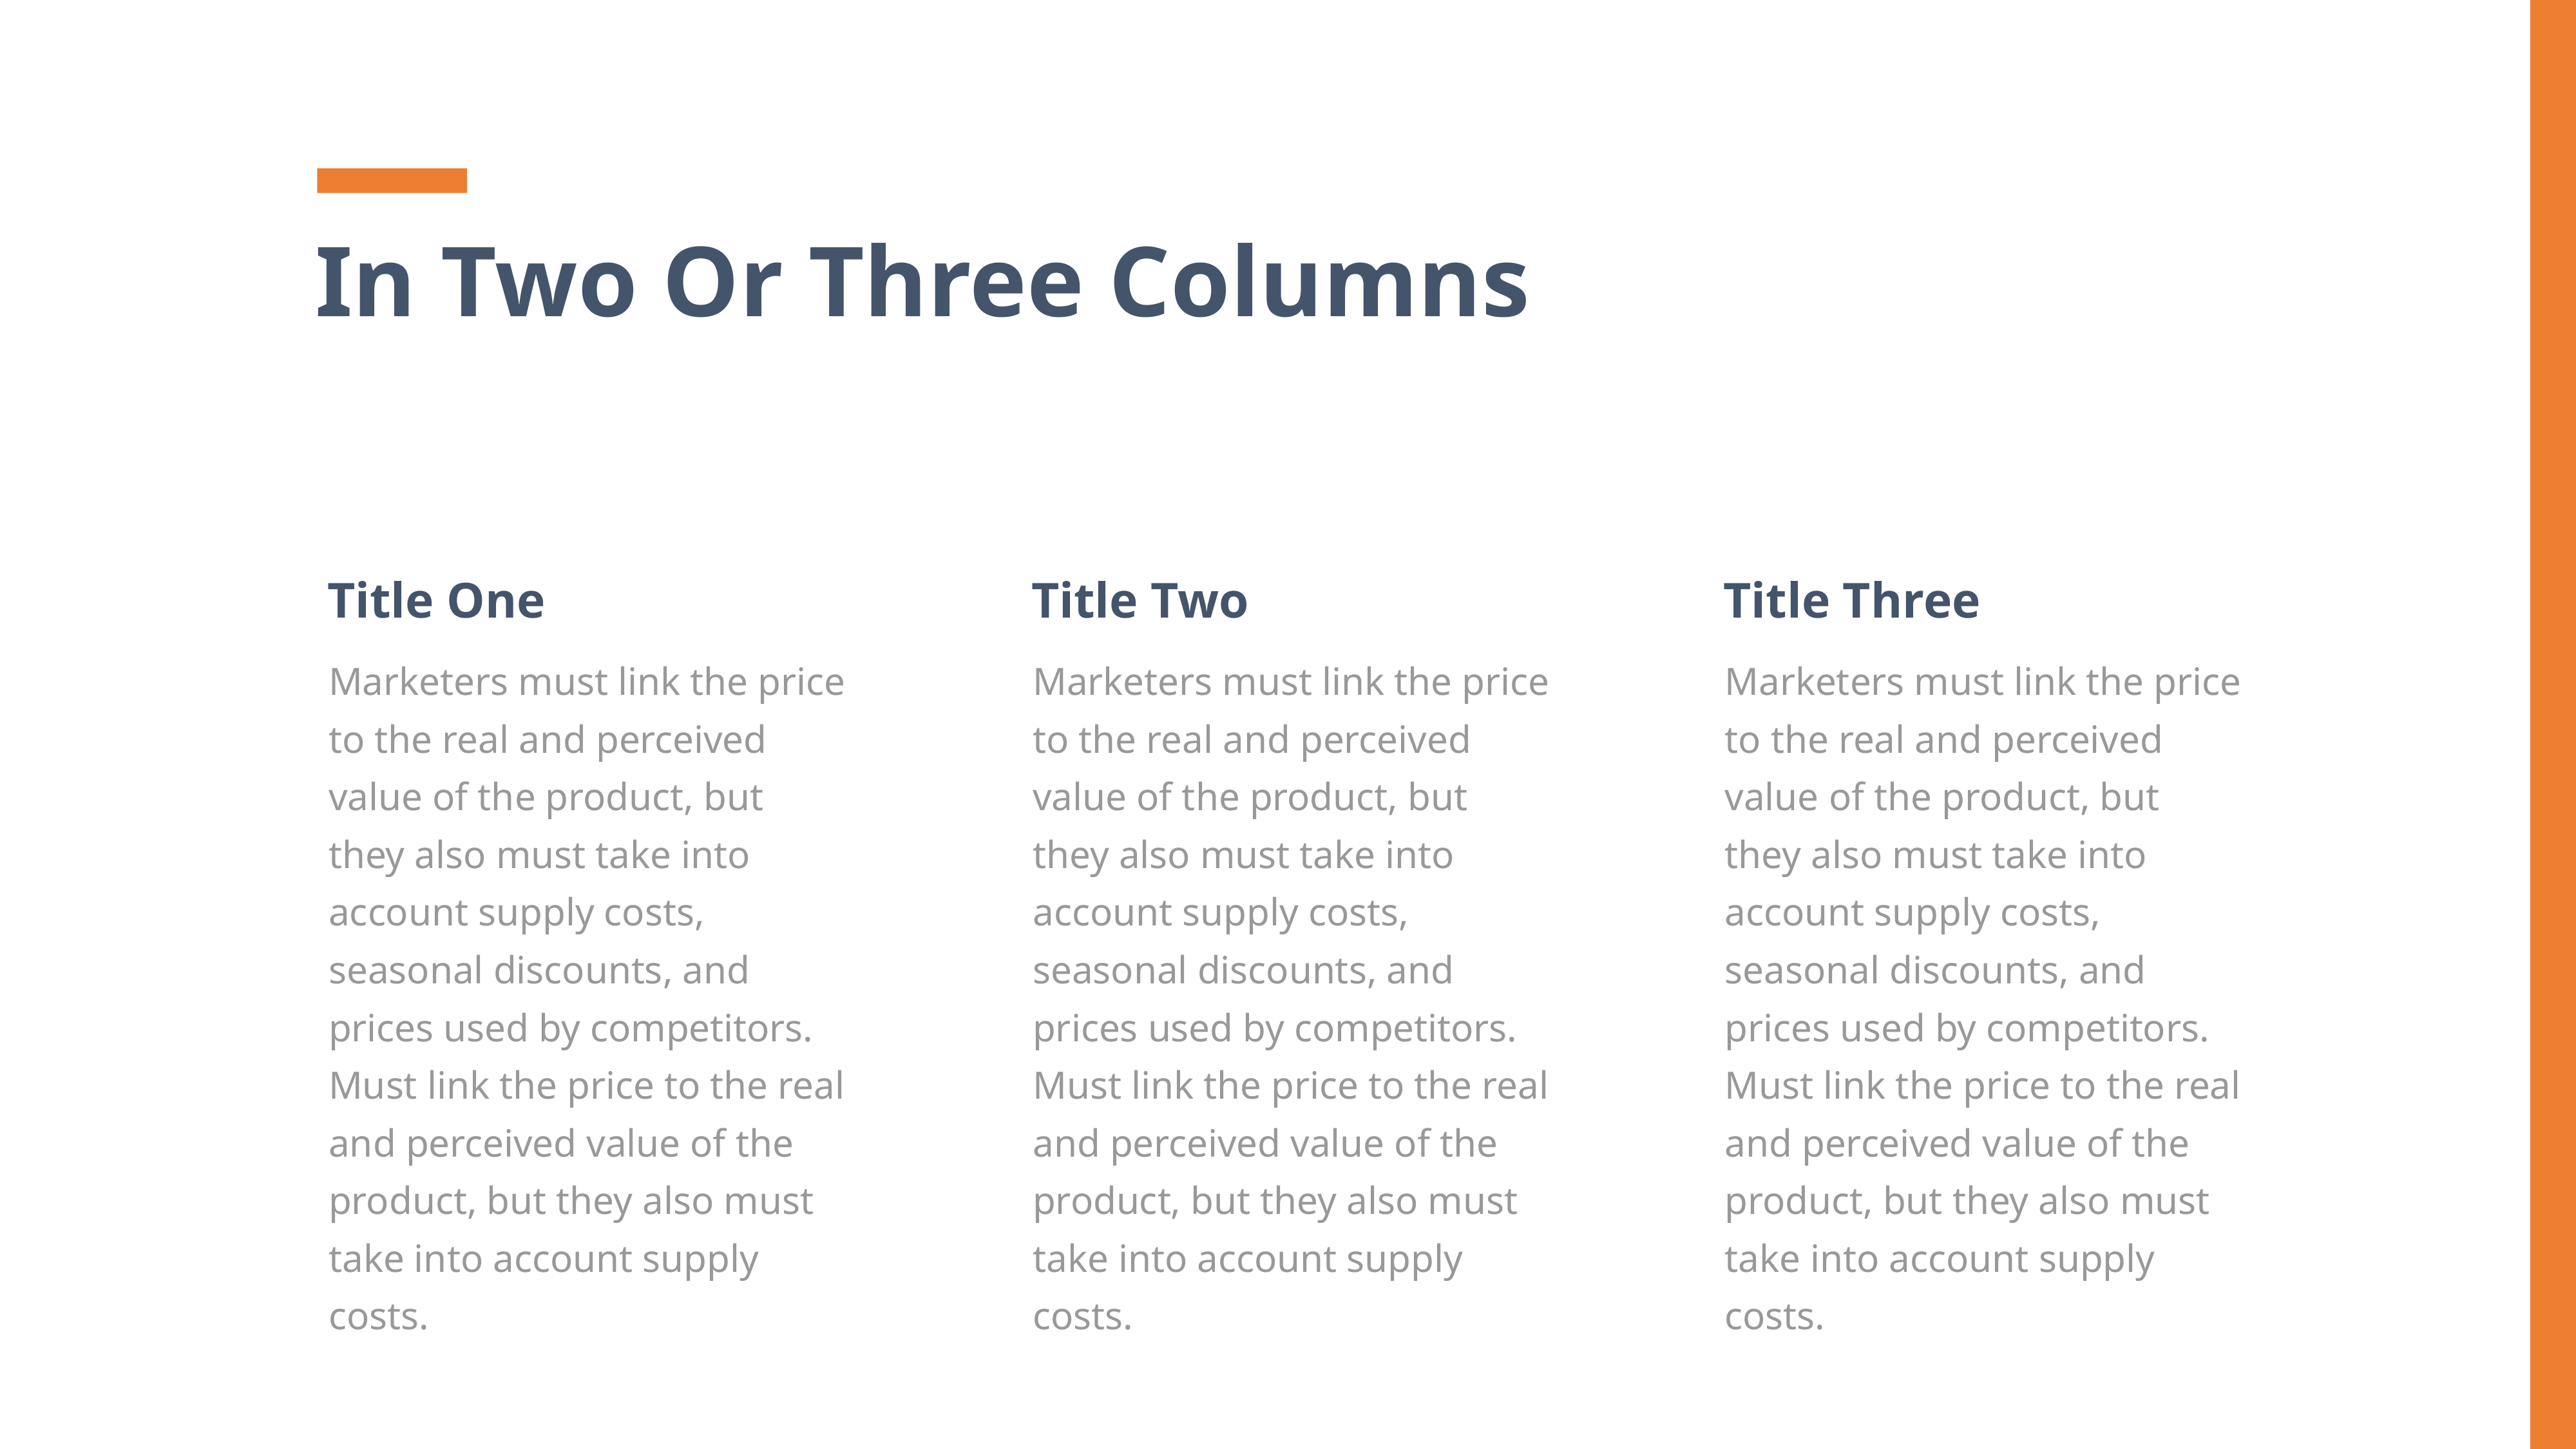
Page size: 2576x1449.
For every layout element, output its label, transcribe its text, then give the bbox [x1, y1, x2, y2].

text_box [316, 167, 468, 194]
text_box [305, 565, 2267, 1235]
text_box In Two Or Three Columns [305, 214, 1798, 341]
text_box [2530, 0, 2576, 1449]
